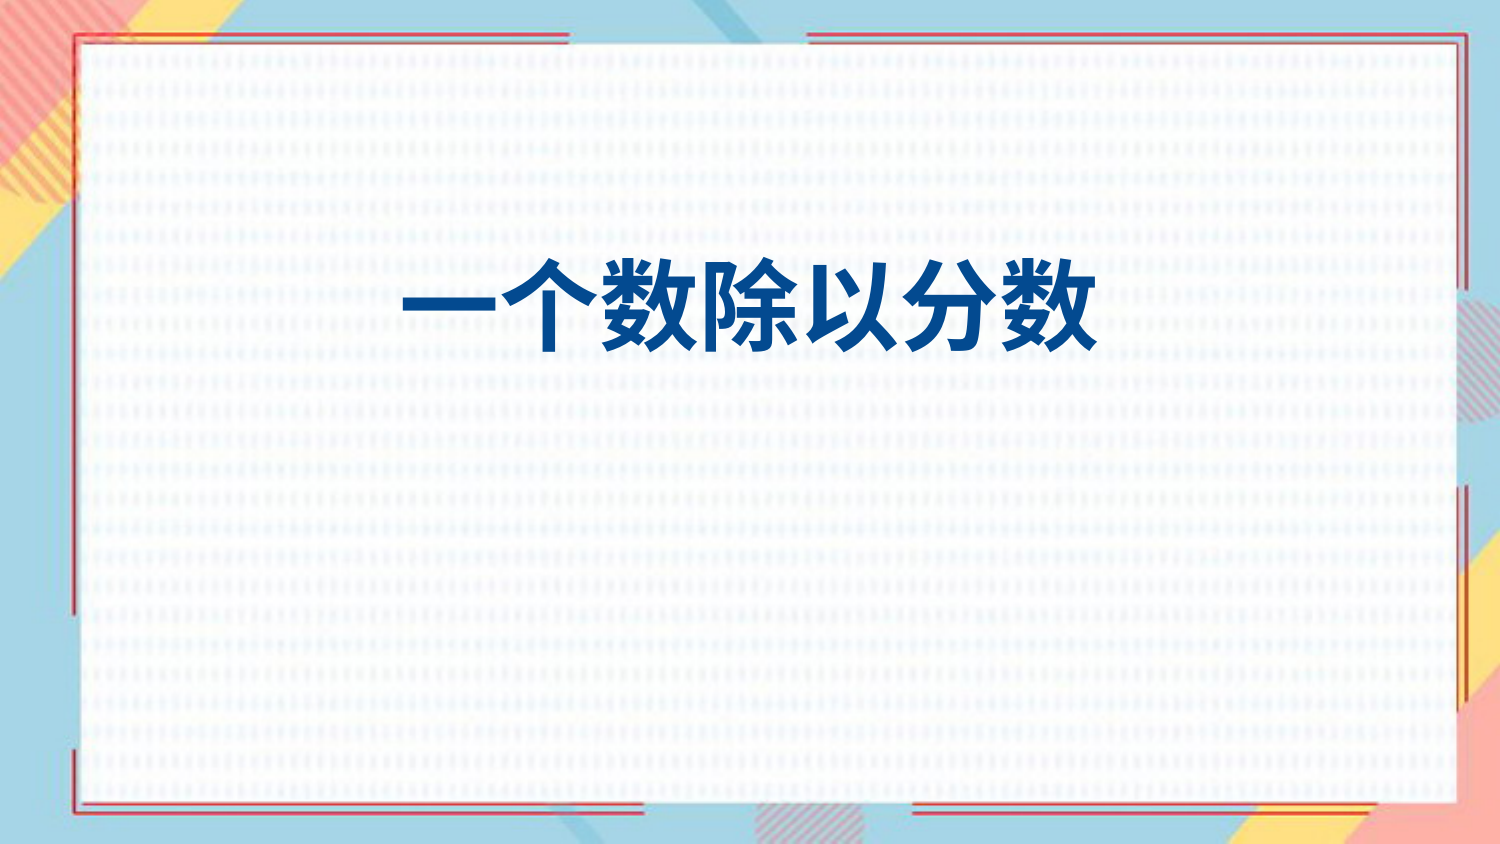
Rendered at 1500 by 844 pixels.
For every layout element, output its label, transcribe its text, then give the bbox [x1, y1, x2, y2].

text_box 一个数除以分数 [0, 236, 1500, 371]
picture [0, 371, 1500, 844]
picture [0, 0, 1500, 236]
